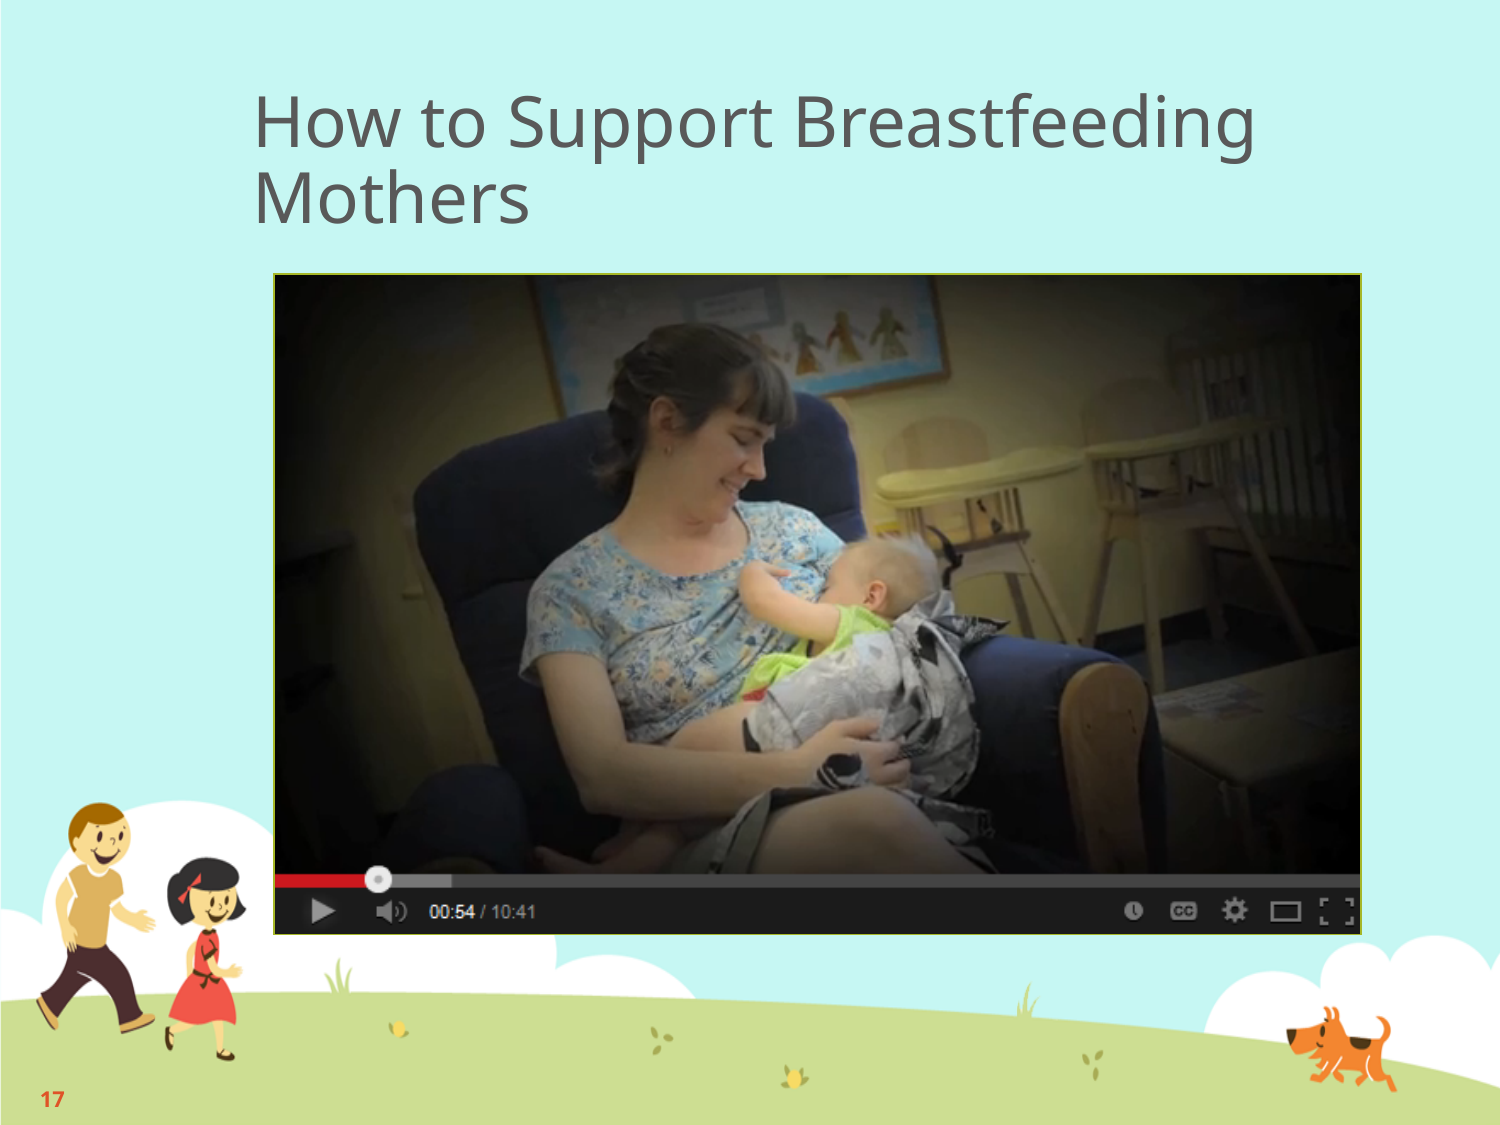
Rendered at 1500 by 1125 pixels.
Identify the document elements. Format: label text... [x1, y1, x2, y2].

title How to Support Breastfeeding Mothers [237, 50, 1425, 247]
picture [0, 0, 1500, 1125]
slide_number 17 [24, 1062, 375, 1125]
